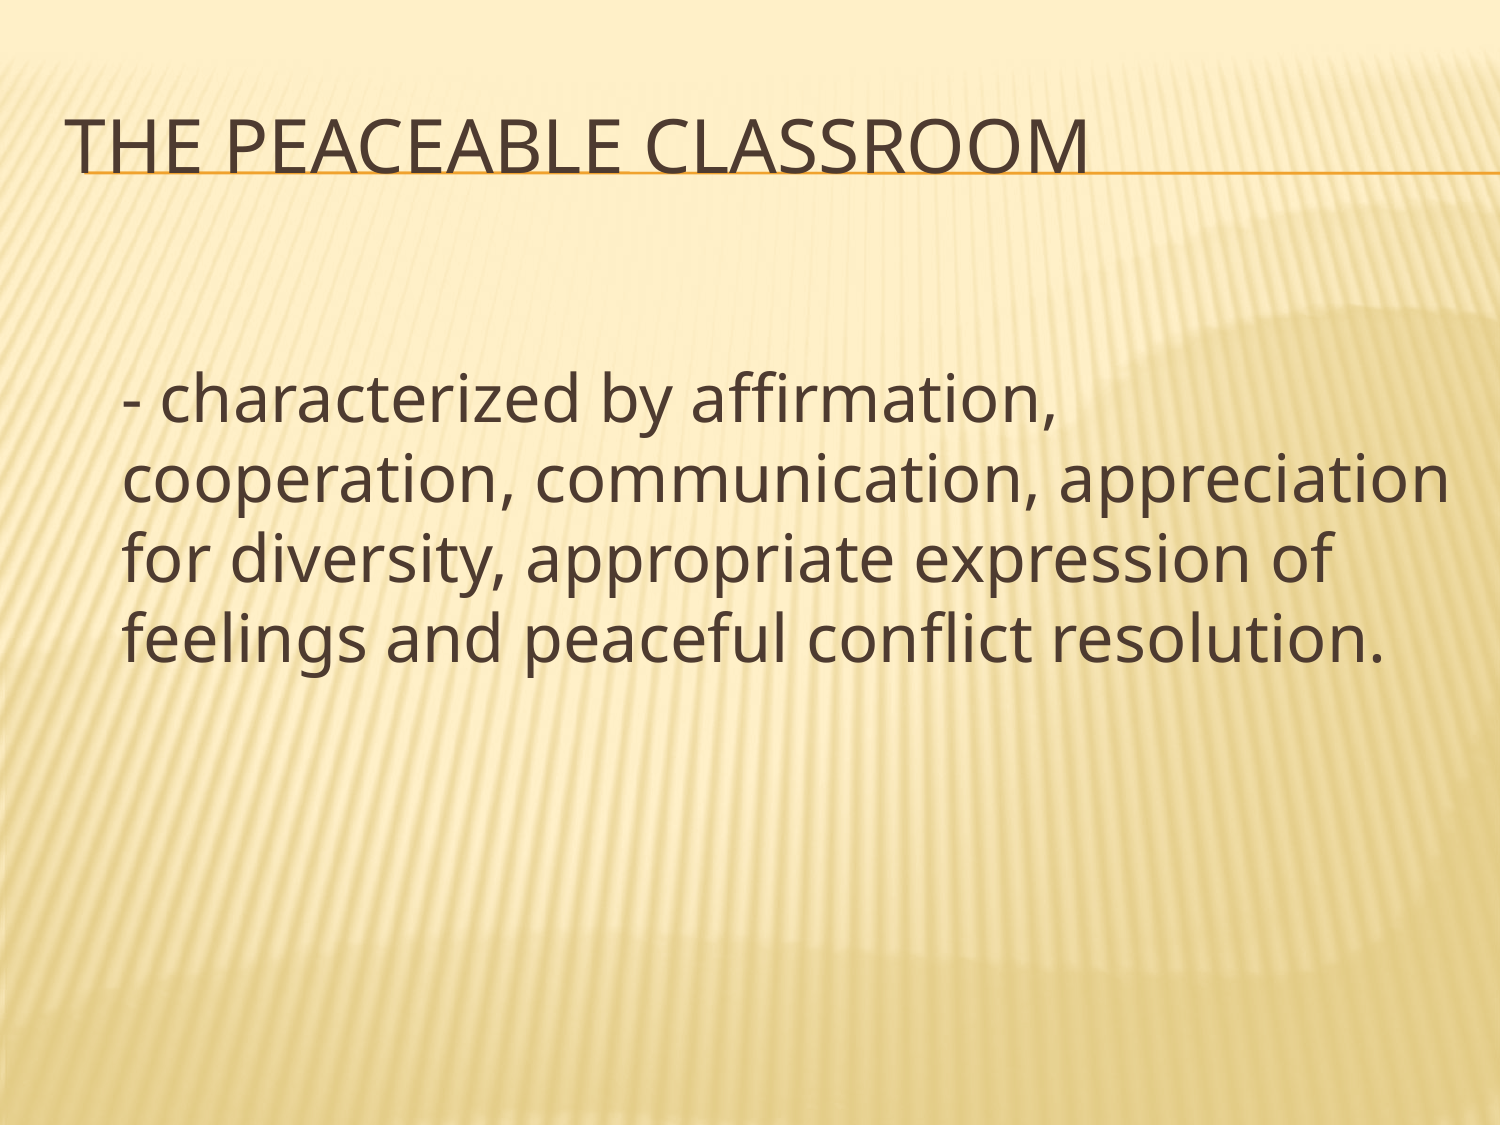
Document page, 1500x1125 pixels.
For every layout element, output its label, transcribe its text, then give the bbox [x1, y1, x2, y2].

title The peaceable classroom [50, 75, 1475, 213]
list - characterized by affirmation, cooperation, communication, appreciation for diversity, appropriate expression of feelings and peaceful conflict resolution. [50, 254, 1475, 998]
